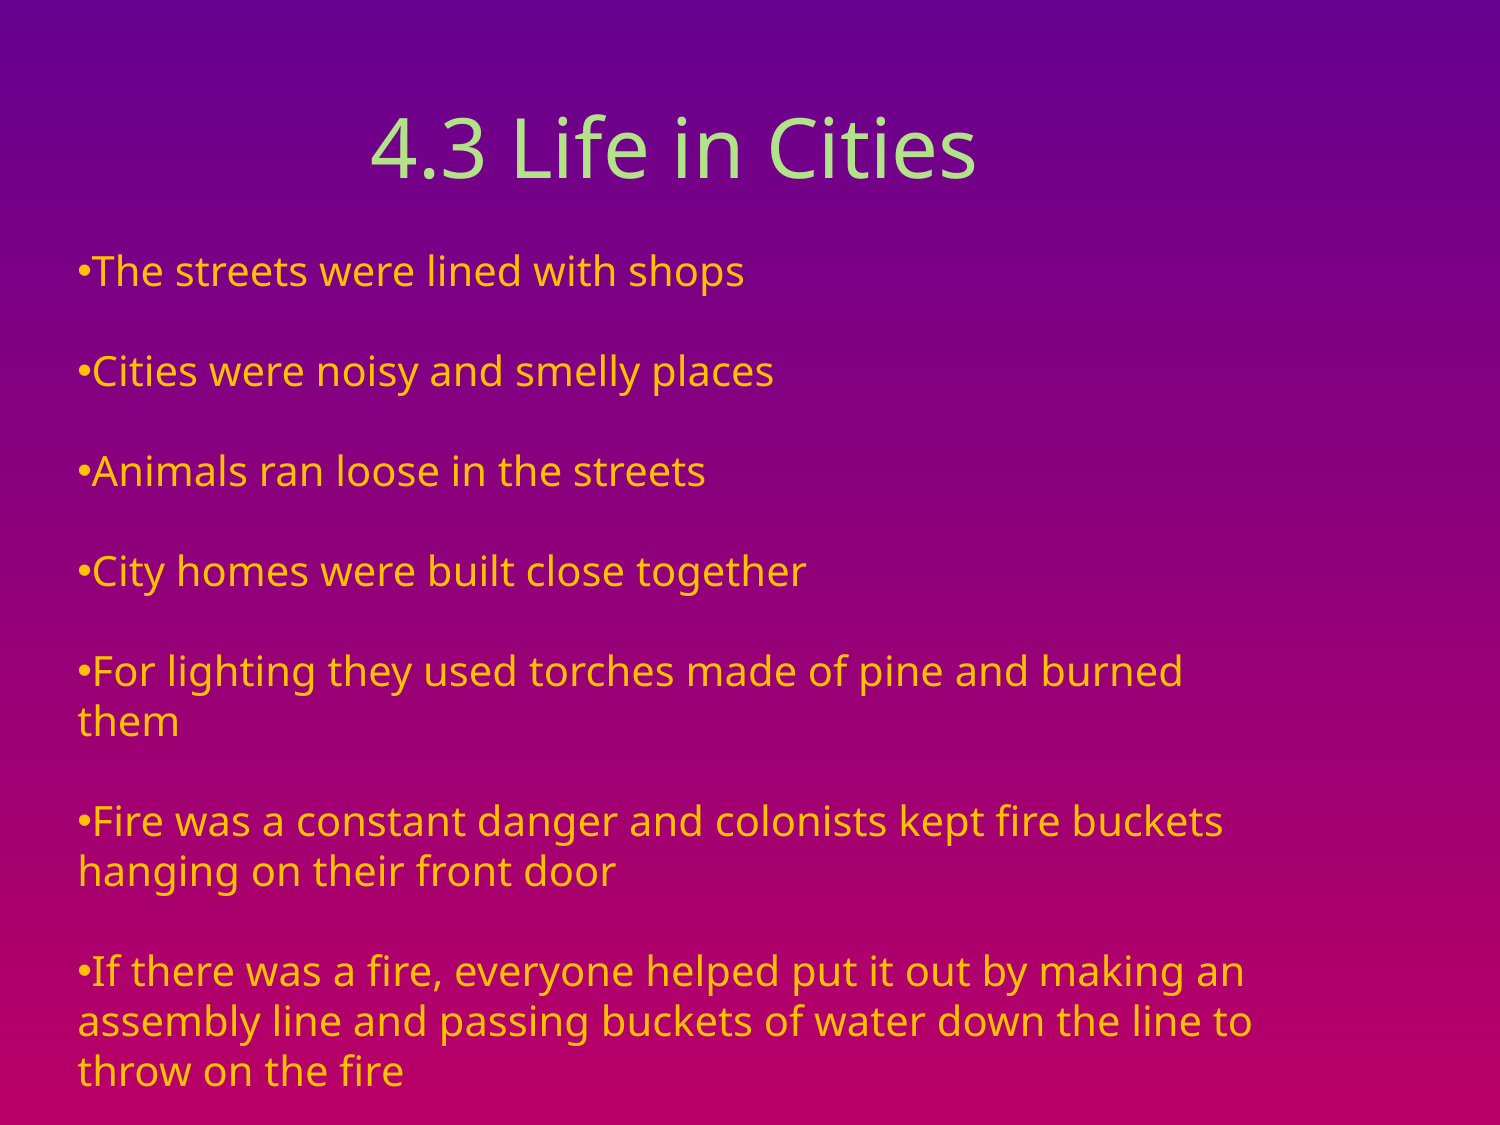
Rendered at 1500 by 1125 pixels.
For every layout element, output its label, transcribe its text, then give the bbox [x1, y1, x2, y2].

text_box 4.3 Life in Cities The streets were lined with shops Cities were noisy and smelly places Animals ran loose in the streets City homes were built close together For lighting they used torches made of pine and burned them Fire was a constant danger and colonists kept fire buckets hanging on their front door If there was a fire, everyone helped put it out by making an assembly line and passing buckets of water down the line to throw on the fire [62, 87, 1288, 1125]
